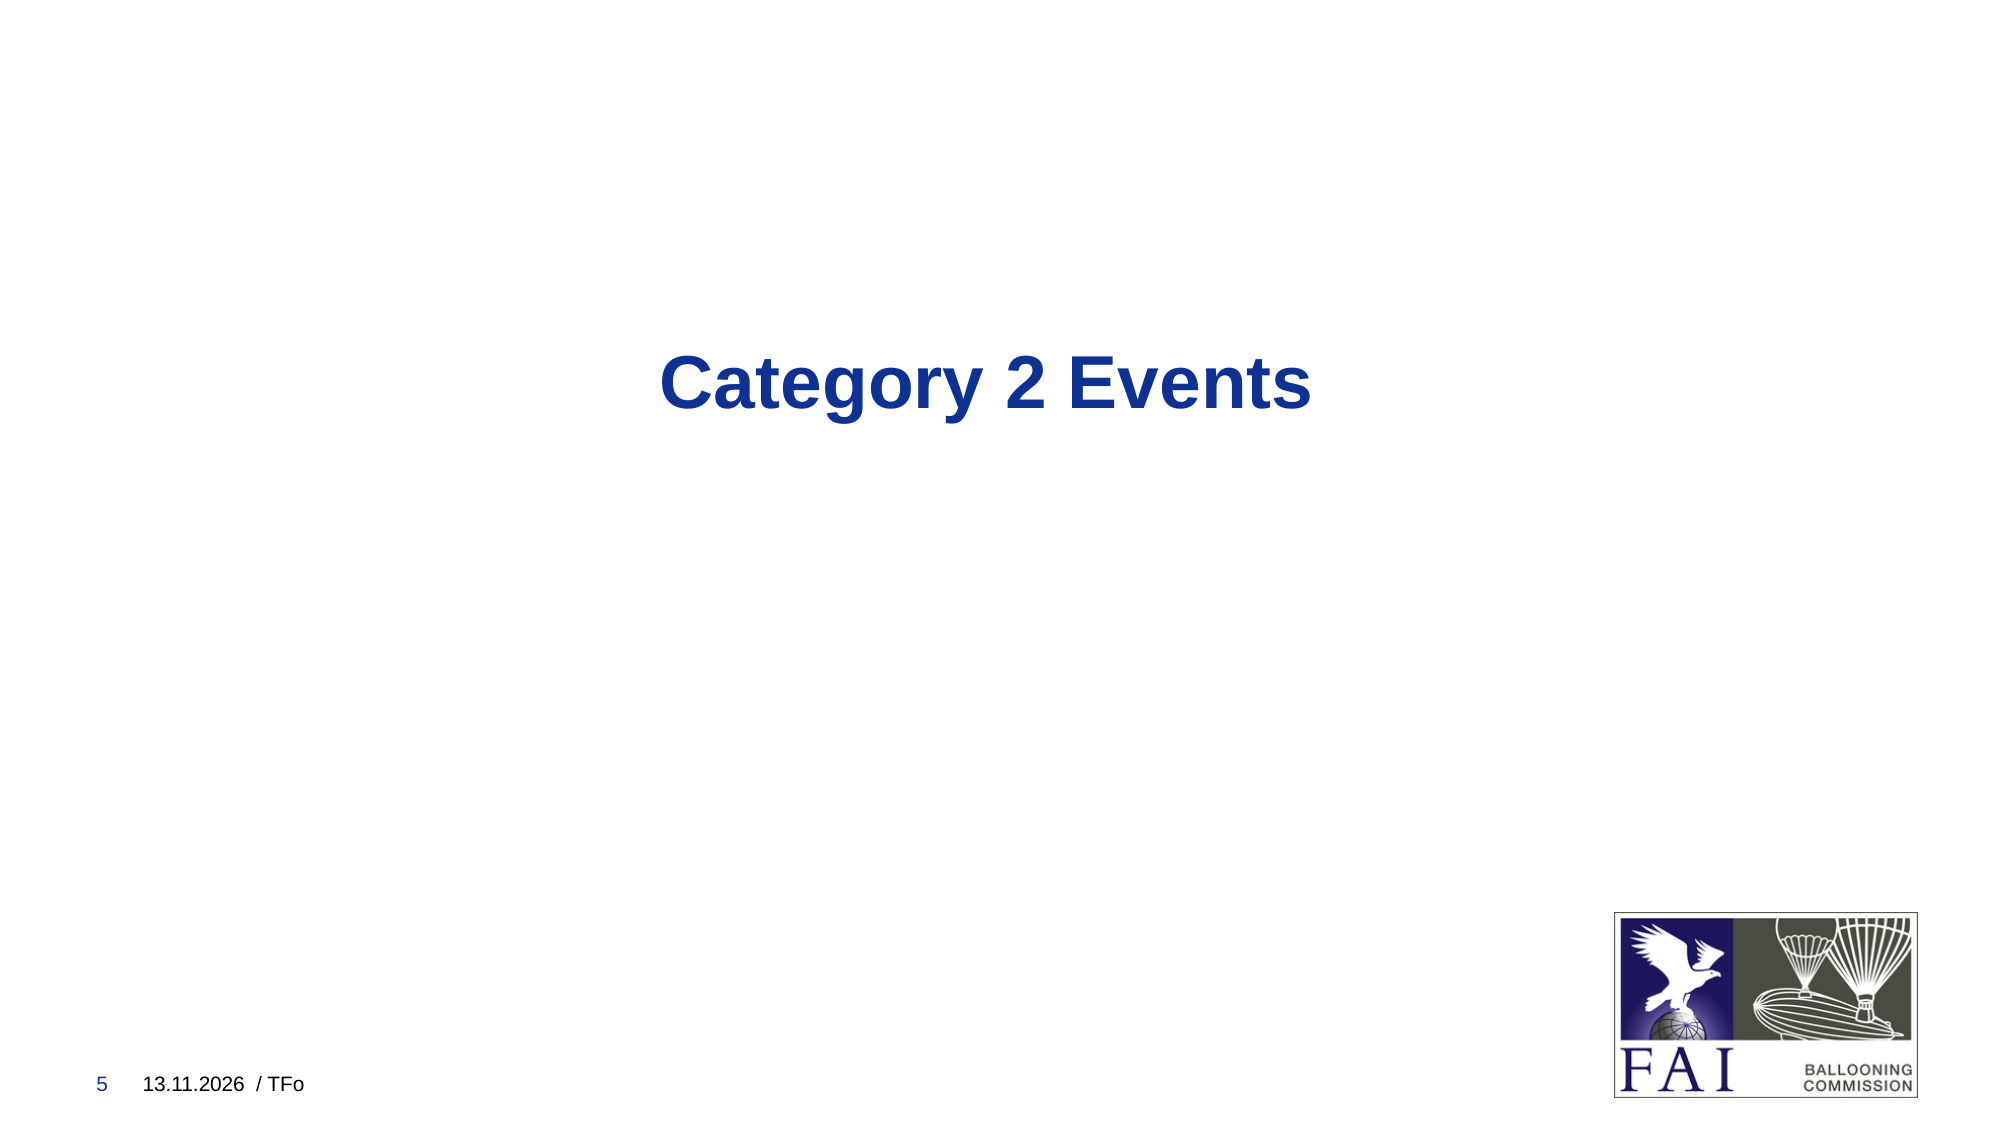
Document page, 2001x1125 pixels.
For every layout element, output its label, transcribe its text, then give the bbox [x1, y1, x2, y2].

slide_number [143, 1070, 256, 1125]
title Category 2 Events [83, 339, 1891, 426]
footer / TFo [256, 1070, 407, 1125]
picture [1614, 912, 1918, 1098]
slide_number 5 [96, 1070, 143, 1125]
